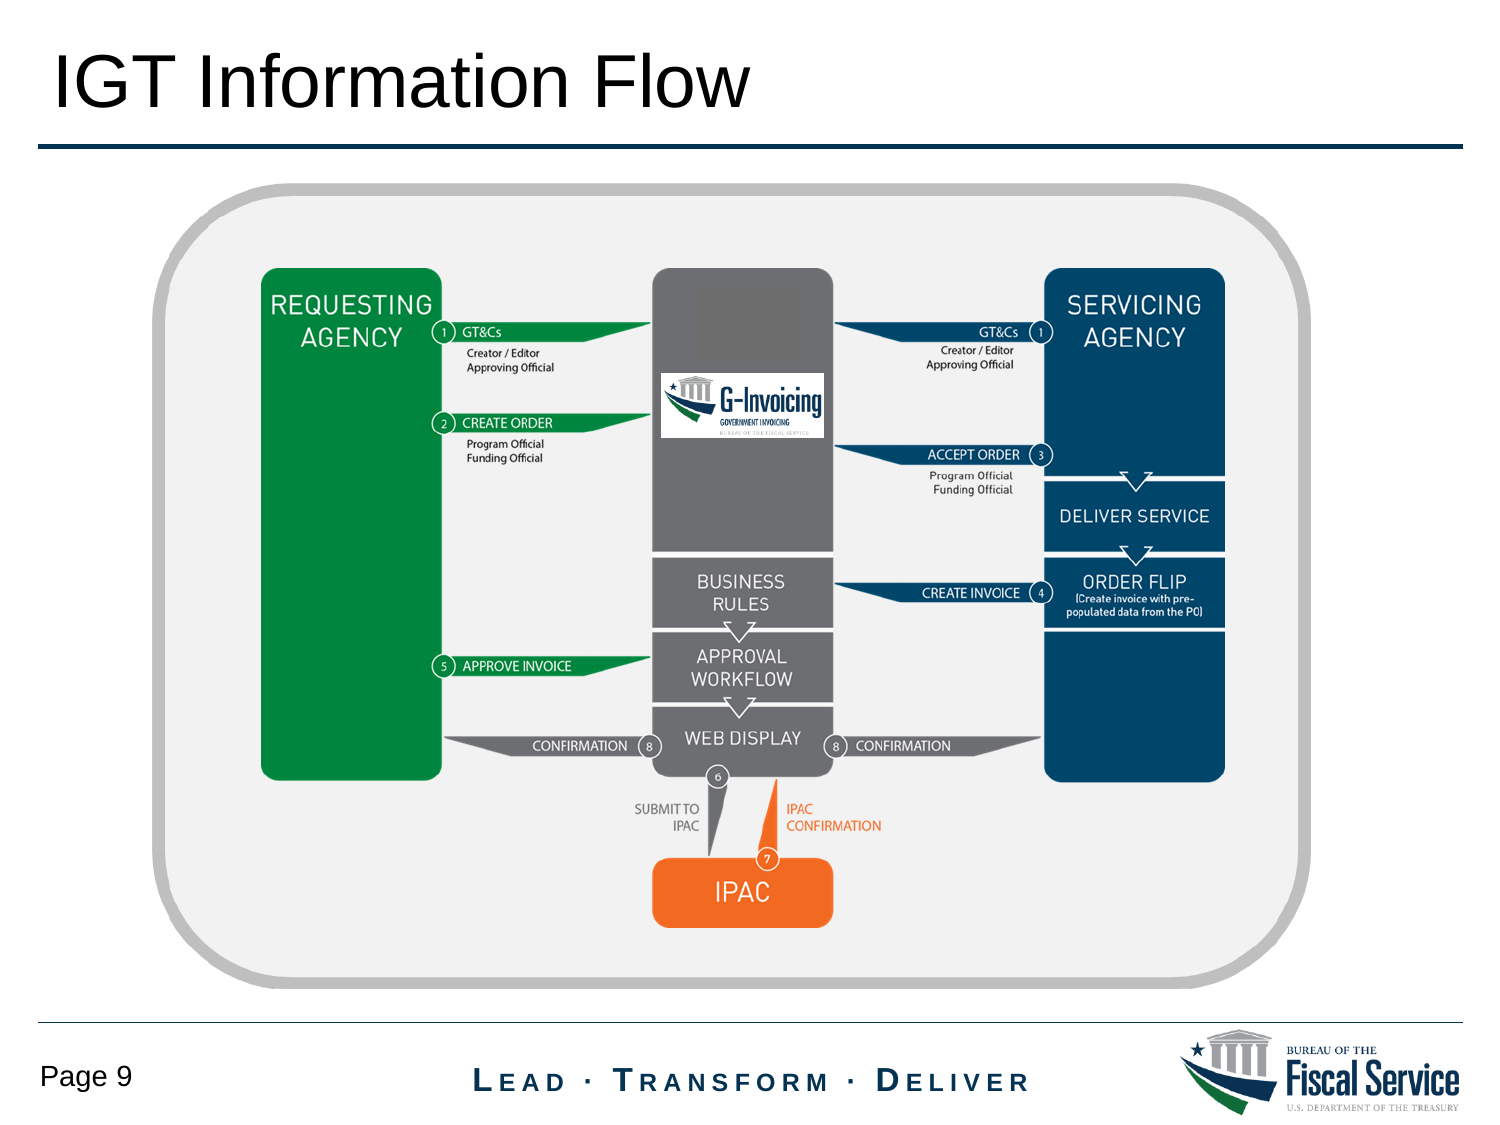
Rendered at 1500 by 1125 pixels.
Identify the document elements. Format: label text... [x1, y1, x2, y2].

list IGT Information Flow [37, 24, 1463, 138]
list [11, 174, 1476, 989]
picture [1175, 1026, 1463, 1118]
picture [661, 373, 825, 438]
